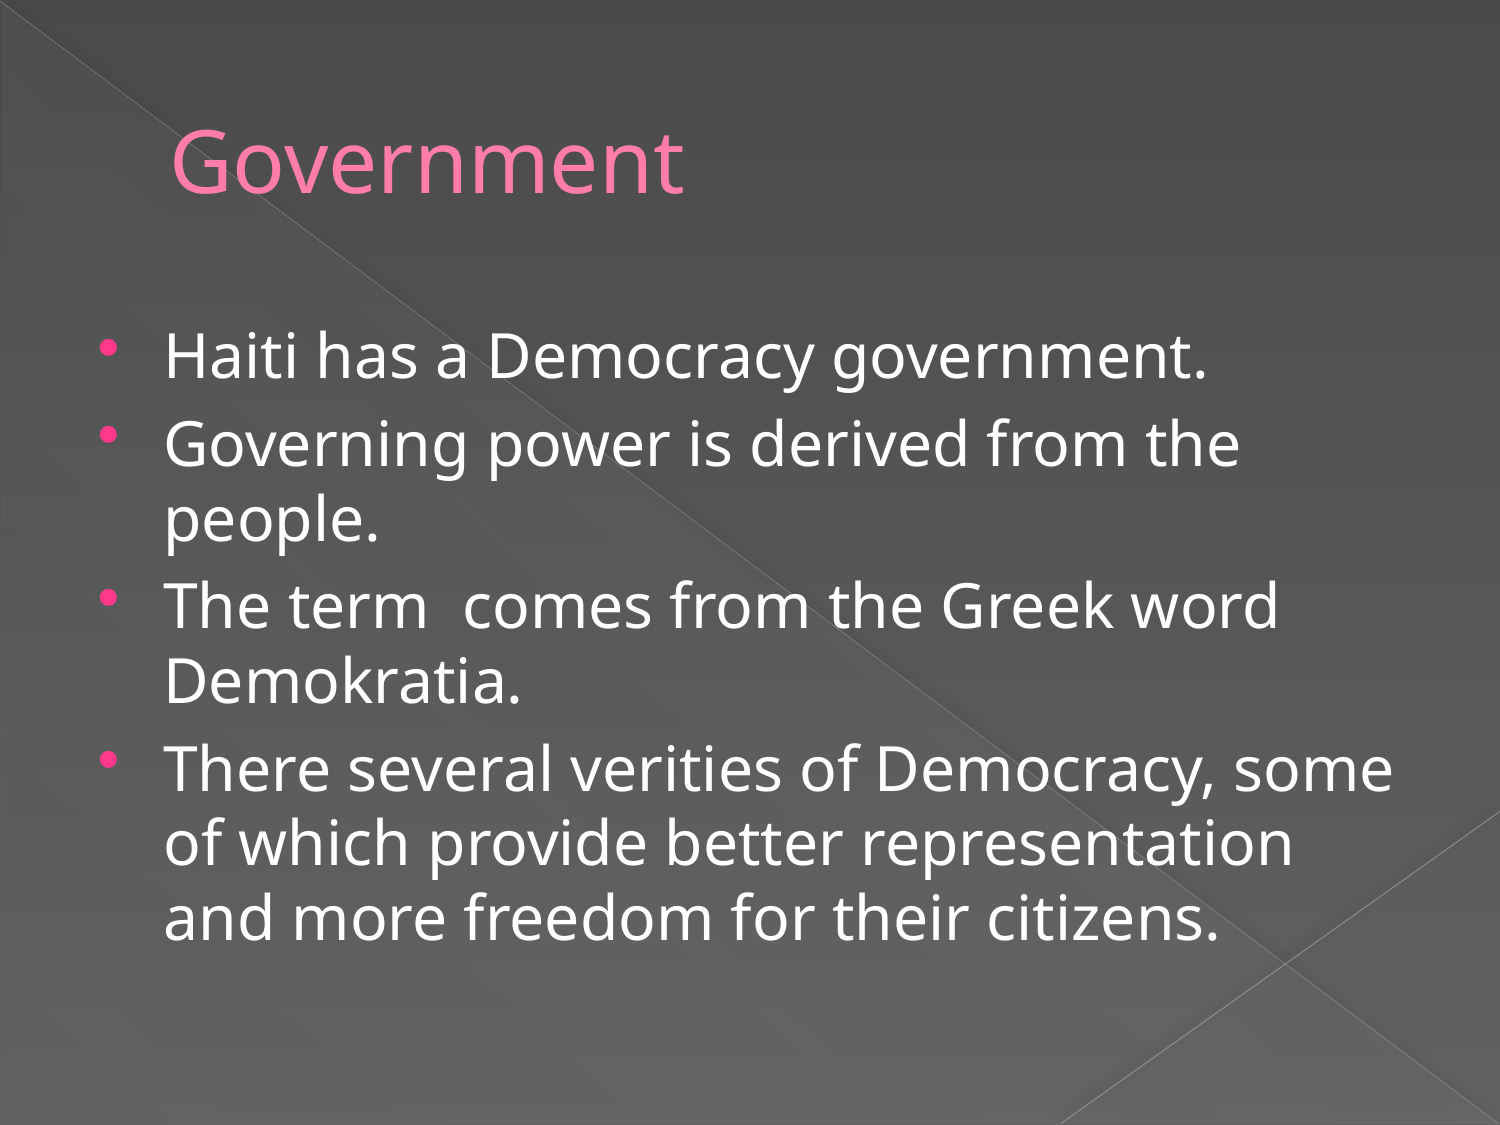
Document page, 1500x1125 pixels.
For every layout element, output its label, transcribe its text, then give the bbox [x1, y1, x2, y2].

list Haiti has a Democracy government. Governing power is derived from the people. The term comes from the Greek word Demokratia. There several verities of Democracy, some of which provide better representation and more freedom for their citizens. [75, 308, 1425, 1059]
title Government [75, 43, 1425, 274]
